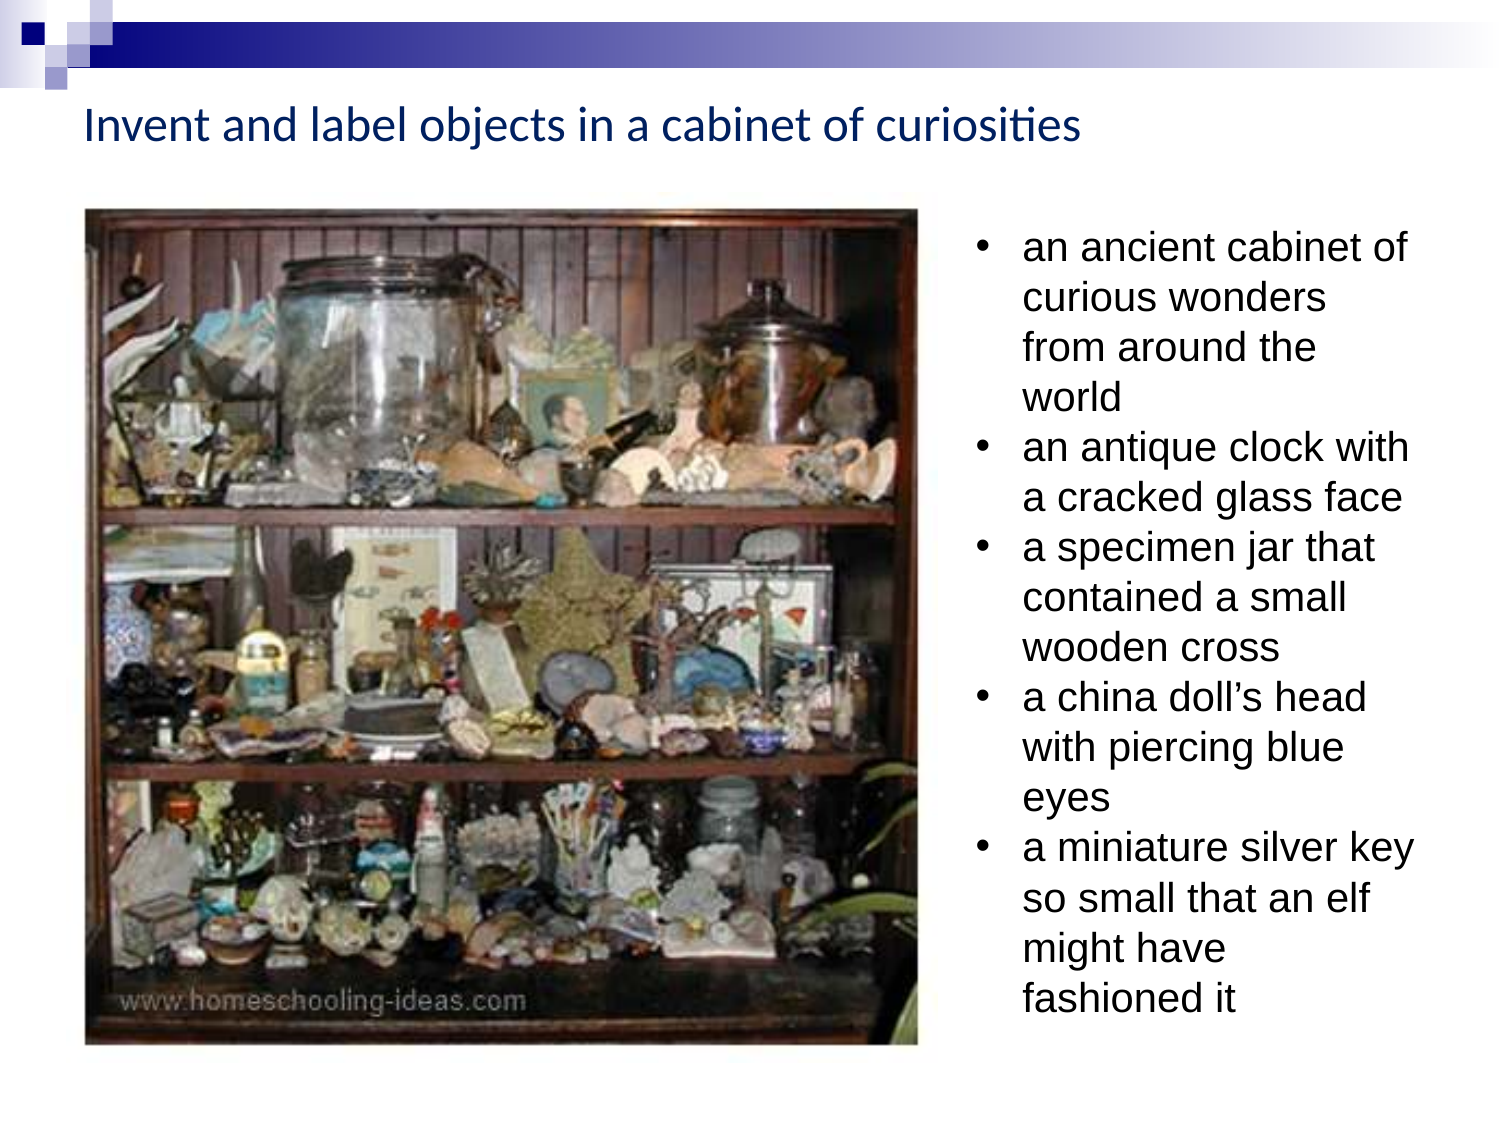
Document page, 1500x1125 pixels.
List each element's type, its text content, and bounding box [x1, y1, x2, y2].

text_box an ancient cabinet of curious wonders from around the world an antique clock with a cracked glass face a specimen jar that contained a small wooden cross a china doll’s head with piercing blue eyes a miniature silver key so small that an elf might have fashioned it [960, 212, 1434, 1028]
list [66, 191, 938, 1064]
text_box Invent and label objects in a cabinet of curiosities [68, 83, 1498, 159]
text_box [566, 30, 1500, 137]
